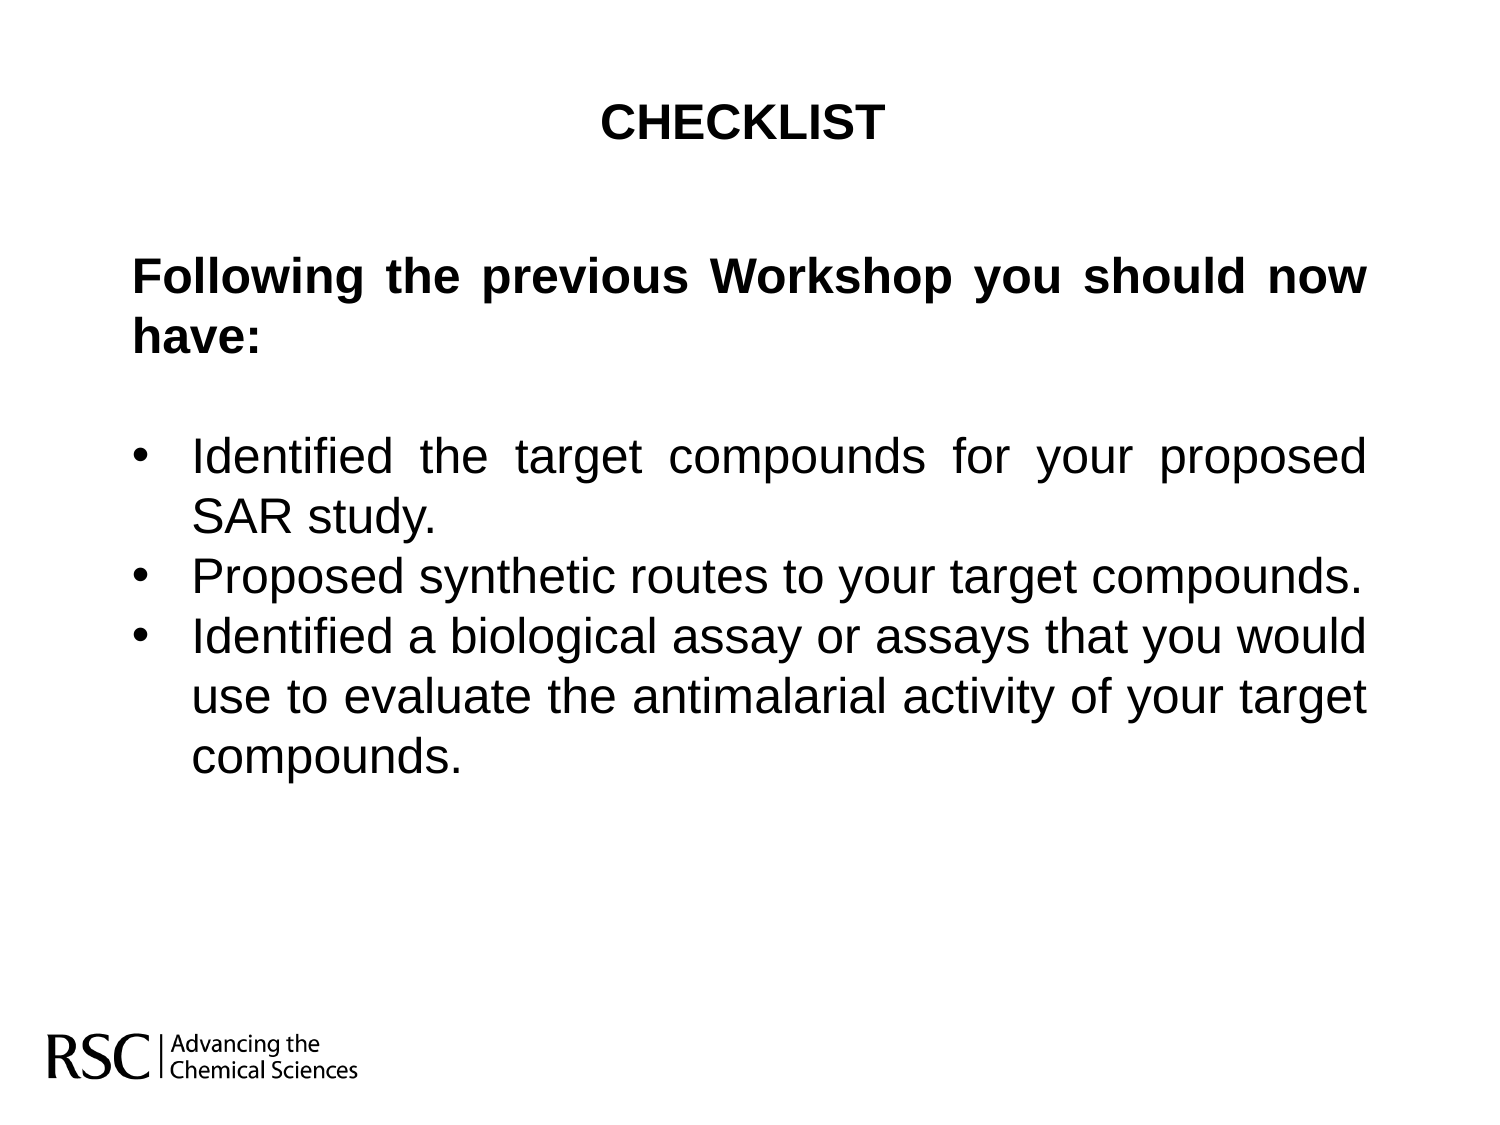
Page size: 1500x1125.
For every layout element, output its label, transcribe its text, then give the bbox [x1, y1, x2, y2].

text_box CHECKLIST [117, 81, 1383, 157]
text_box Following the previous Workshop you should now have: Identified the target compounds for your proposed SAR study. Proposed synthetic routes to your target compounds. Identified a biological assay or assays that you would use to evaluate the antimalarial activity of your target compounds. [117, 236, 1383, 792]
